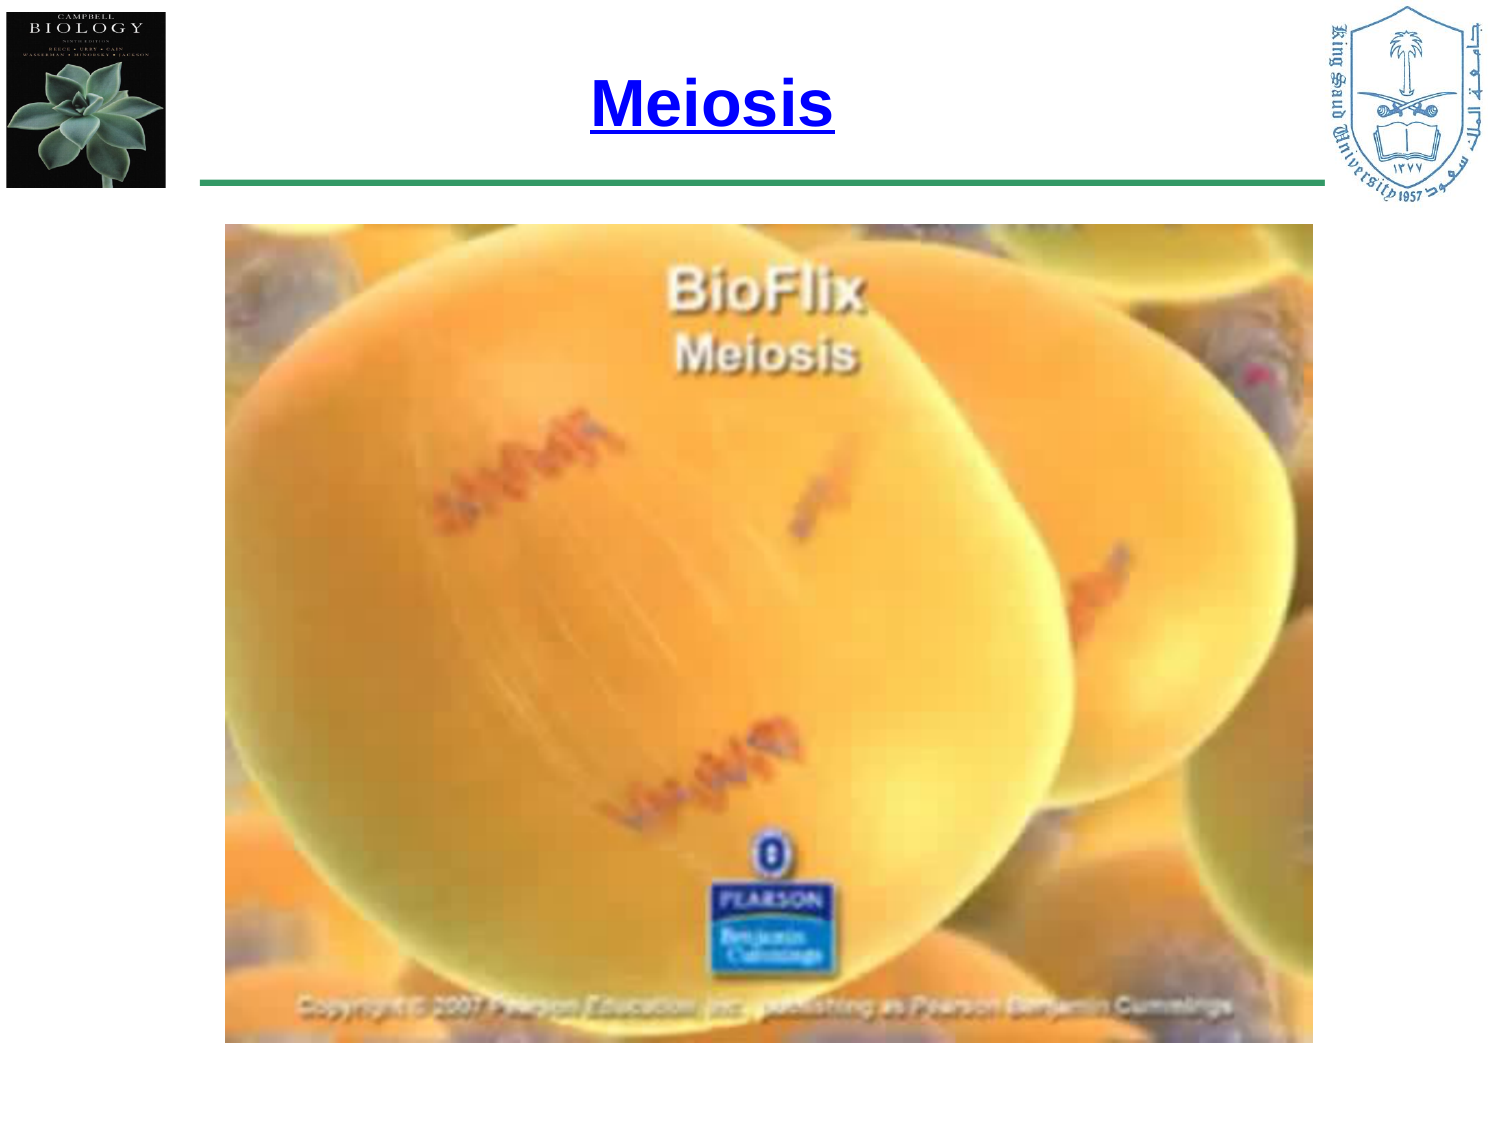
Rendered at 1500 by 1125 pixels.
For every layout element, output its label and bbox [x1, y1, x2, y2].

text_box [5, 0, 1488, 209]
picture [225, 224, 1313, 1043]
